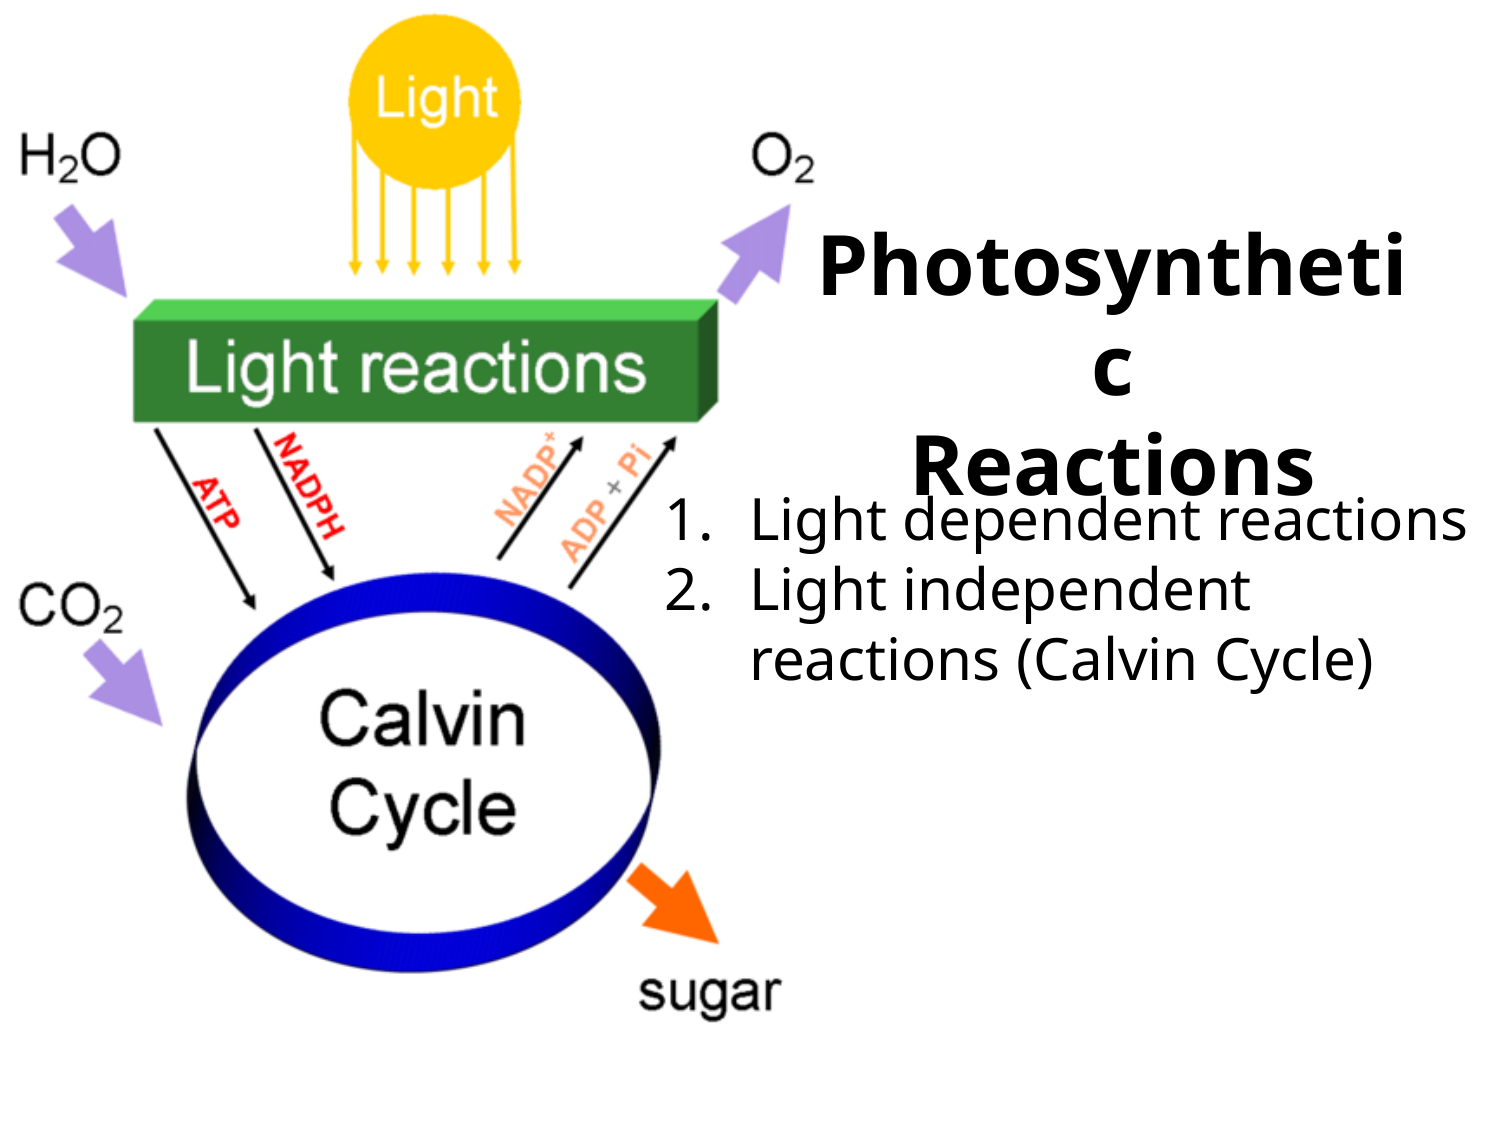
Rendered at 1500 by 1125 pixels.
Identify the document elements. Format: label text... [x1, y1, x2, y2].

picture [0, 0, 839, 1038]
title Photosynthetic Reactions [843, 249, 1426, 474]
text_box Light dependent reactions Light independent reactions (Calvin Cycle) [843, 474, 1500, 700]
